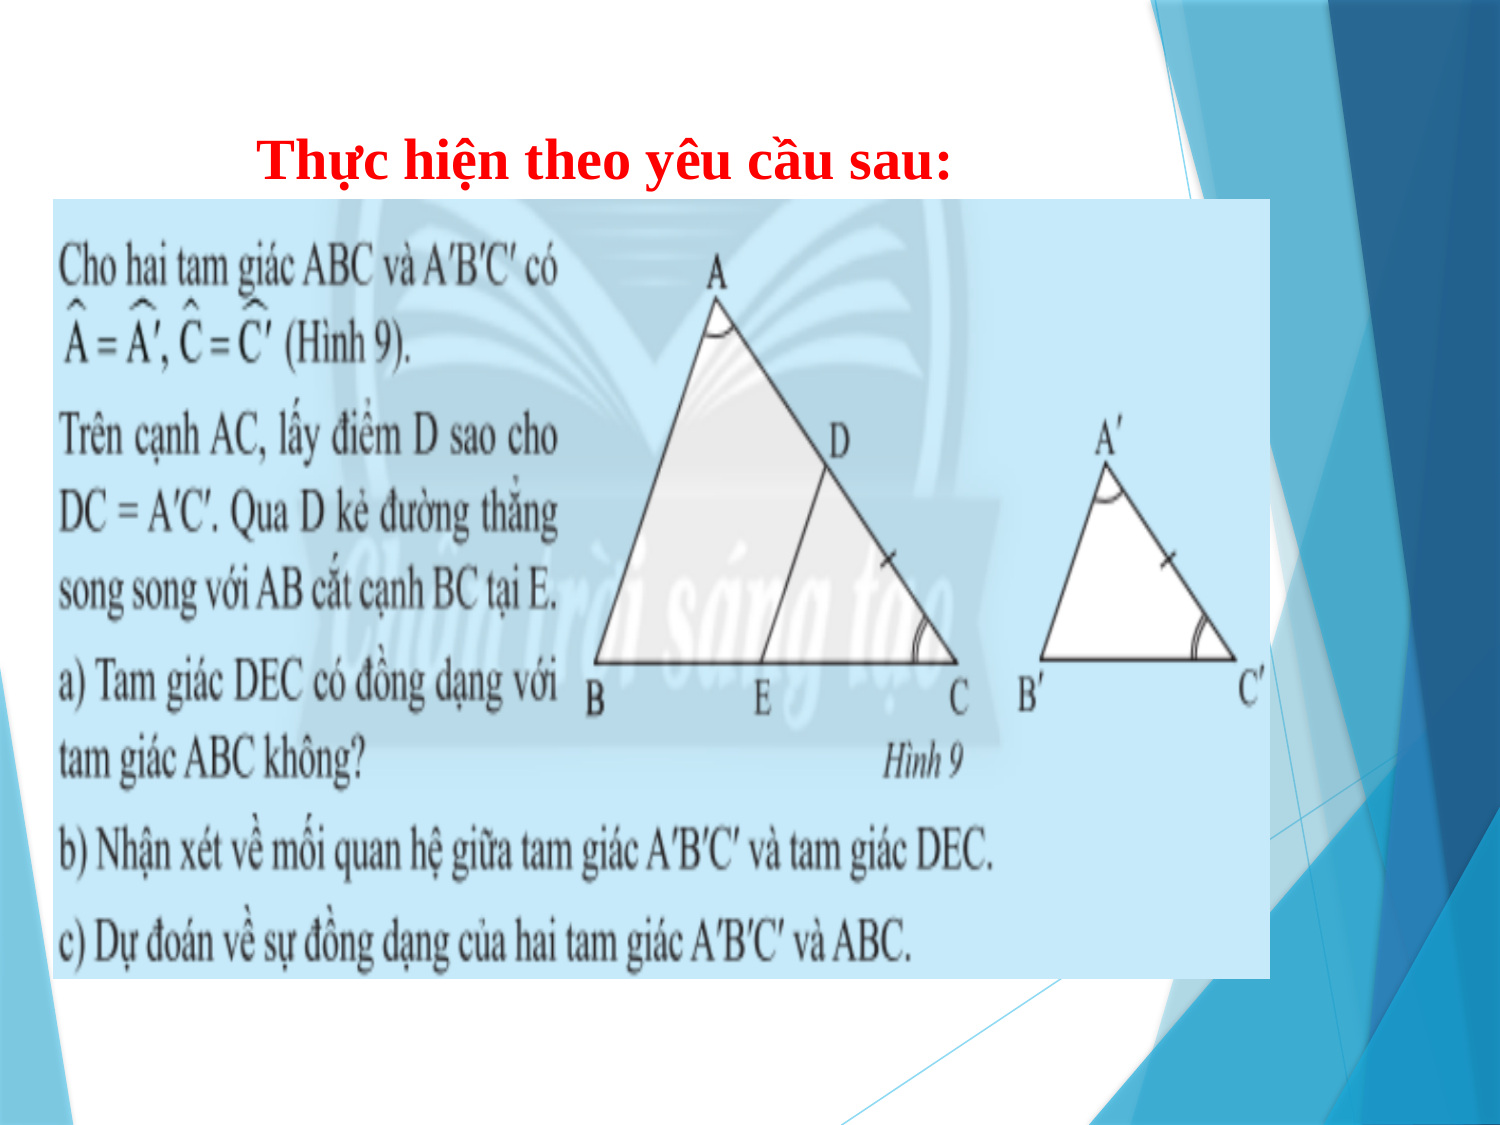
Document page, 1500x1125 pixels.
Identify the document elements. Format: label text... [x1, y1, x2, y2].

text_box Thực hiện theo yêu cầu sau: [242, 113, 1164, 198]
picture [52, 198, 1271, 980]
